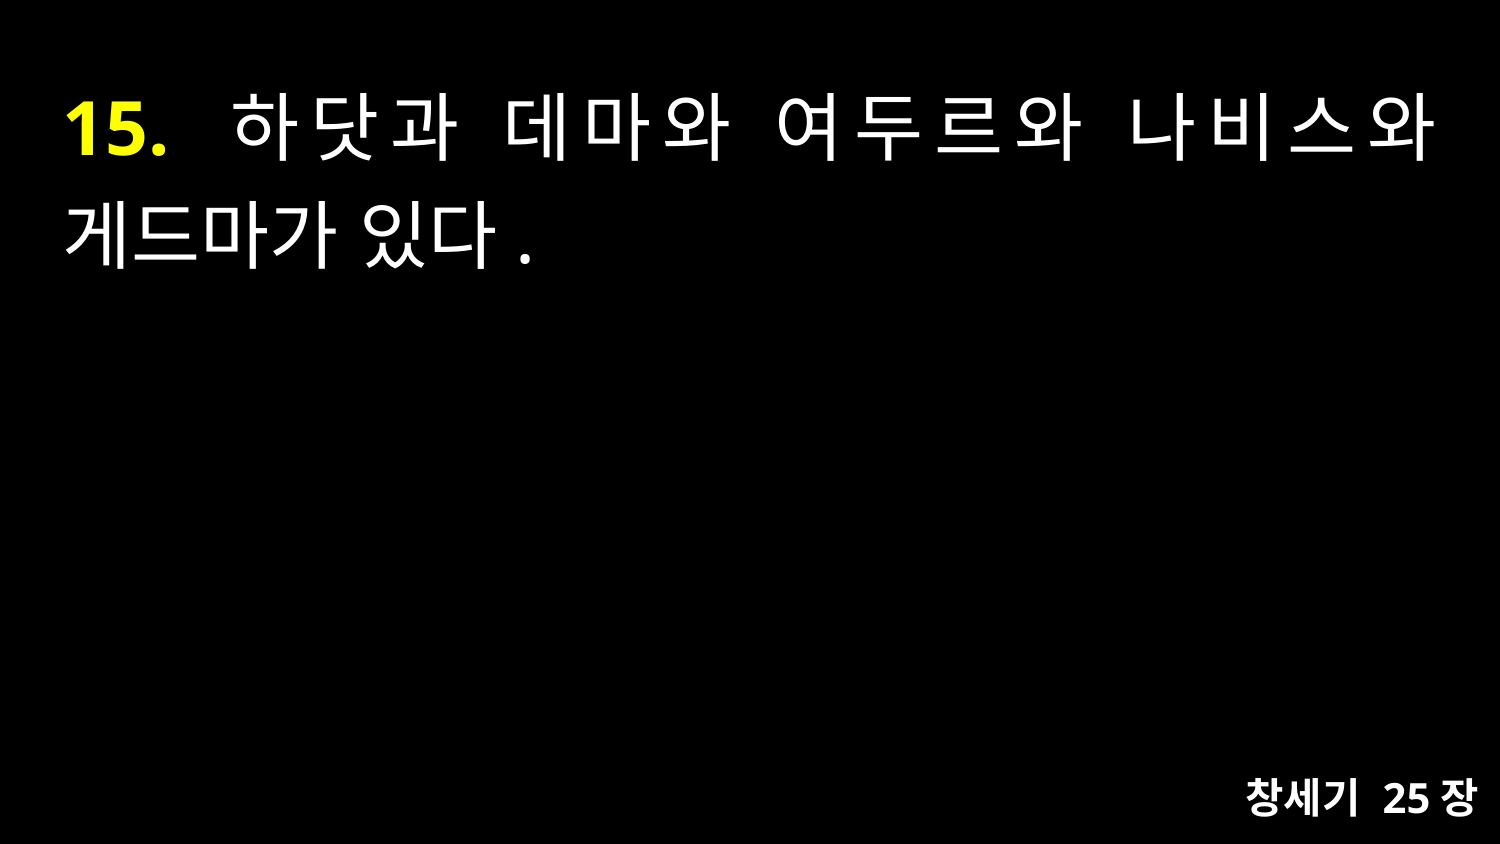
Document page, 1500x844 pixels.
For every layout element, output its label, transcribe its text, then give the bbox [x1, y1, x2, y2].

subtitle 창세기 25장 [916, 770, 1500, 844]
title 15. 하닷과 데마와 여두르와 나비스와 게드마가 있다. [0, 0, 1500, 844]
